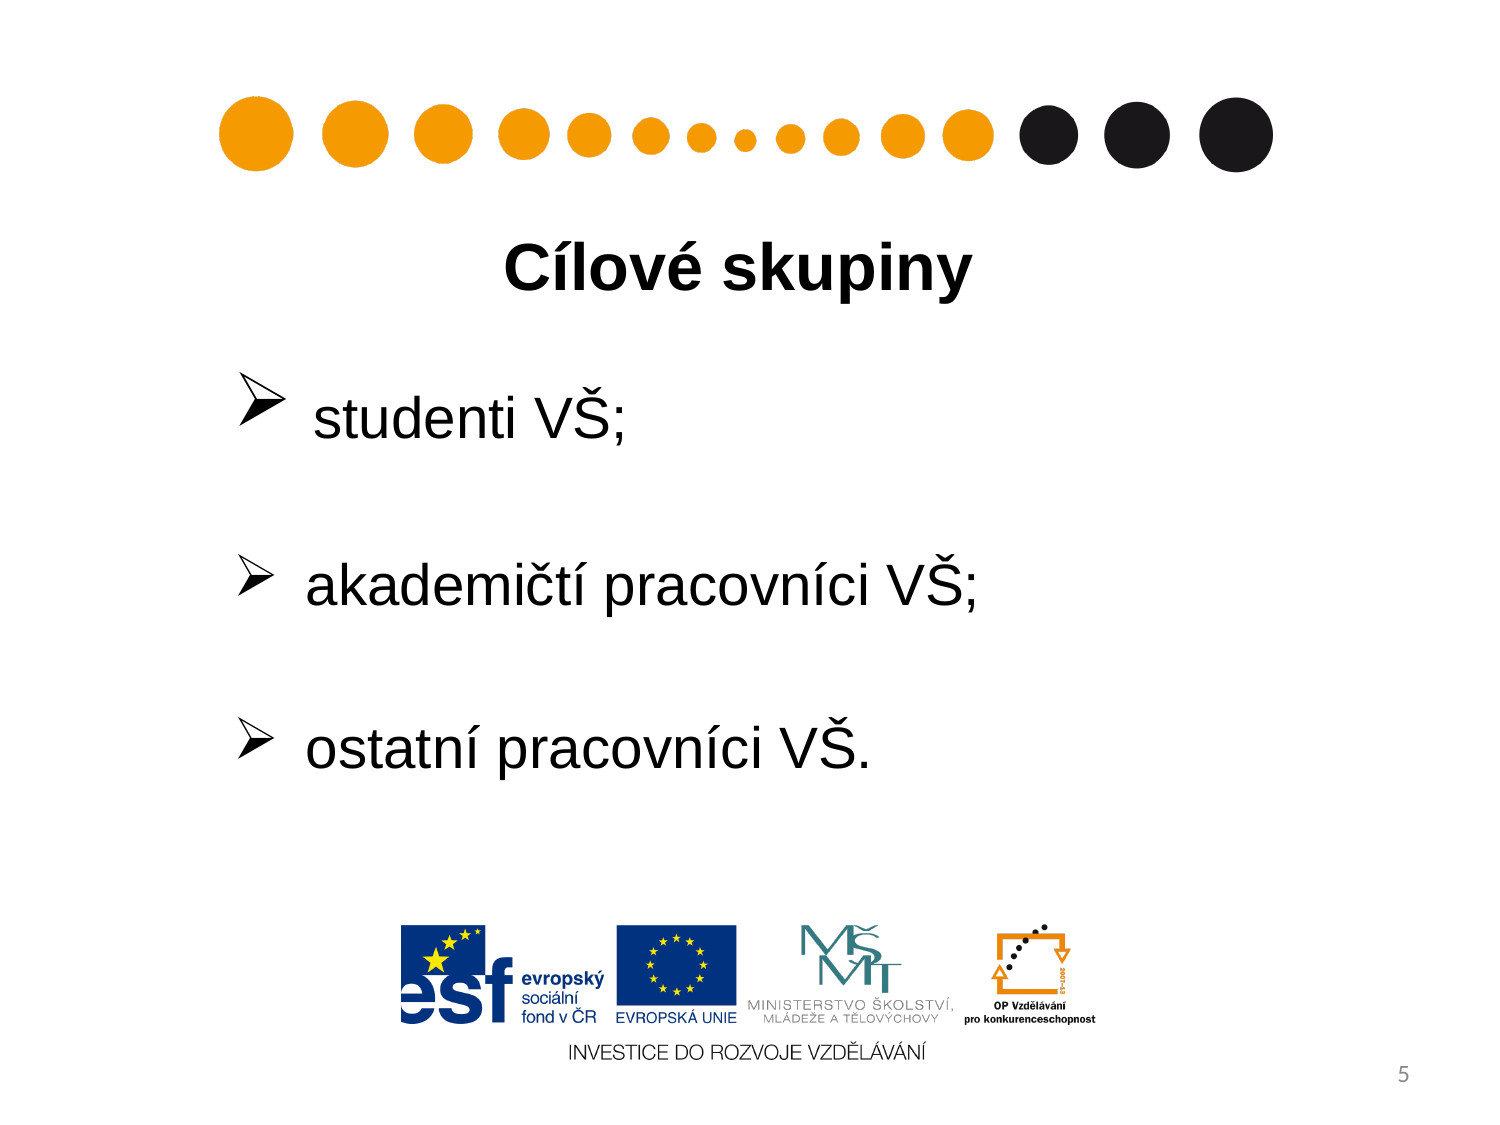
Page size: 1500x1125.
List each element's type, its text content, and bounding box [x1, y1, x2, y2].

title Cílové skupiny [217, 206, 1278, 321]
list studenti VŠ; akademičtí pracovníci VŠ; ostatní pracovníci VŠ. [217, 356, 1278, 878]
picture [215, 93, 1275, 176]
picture [399, 922, 1100, 1061]
slide_number 5 [1074, 1042, 1425, 1103]
